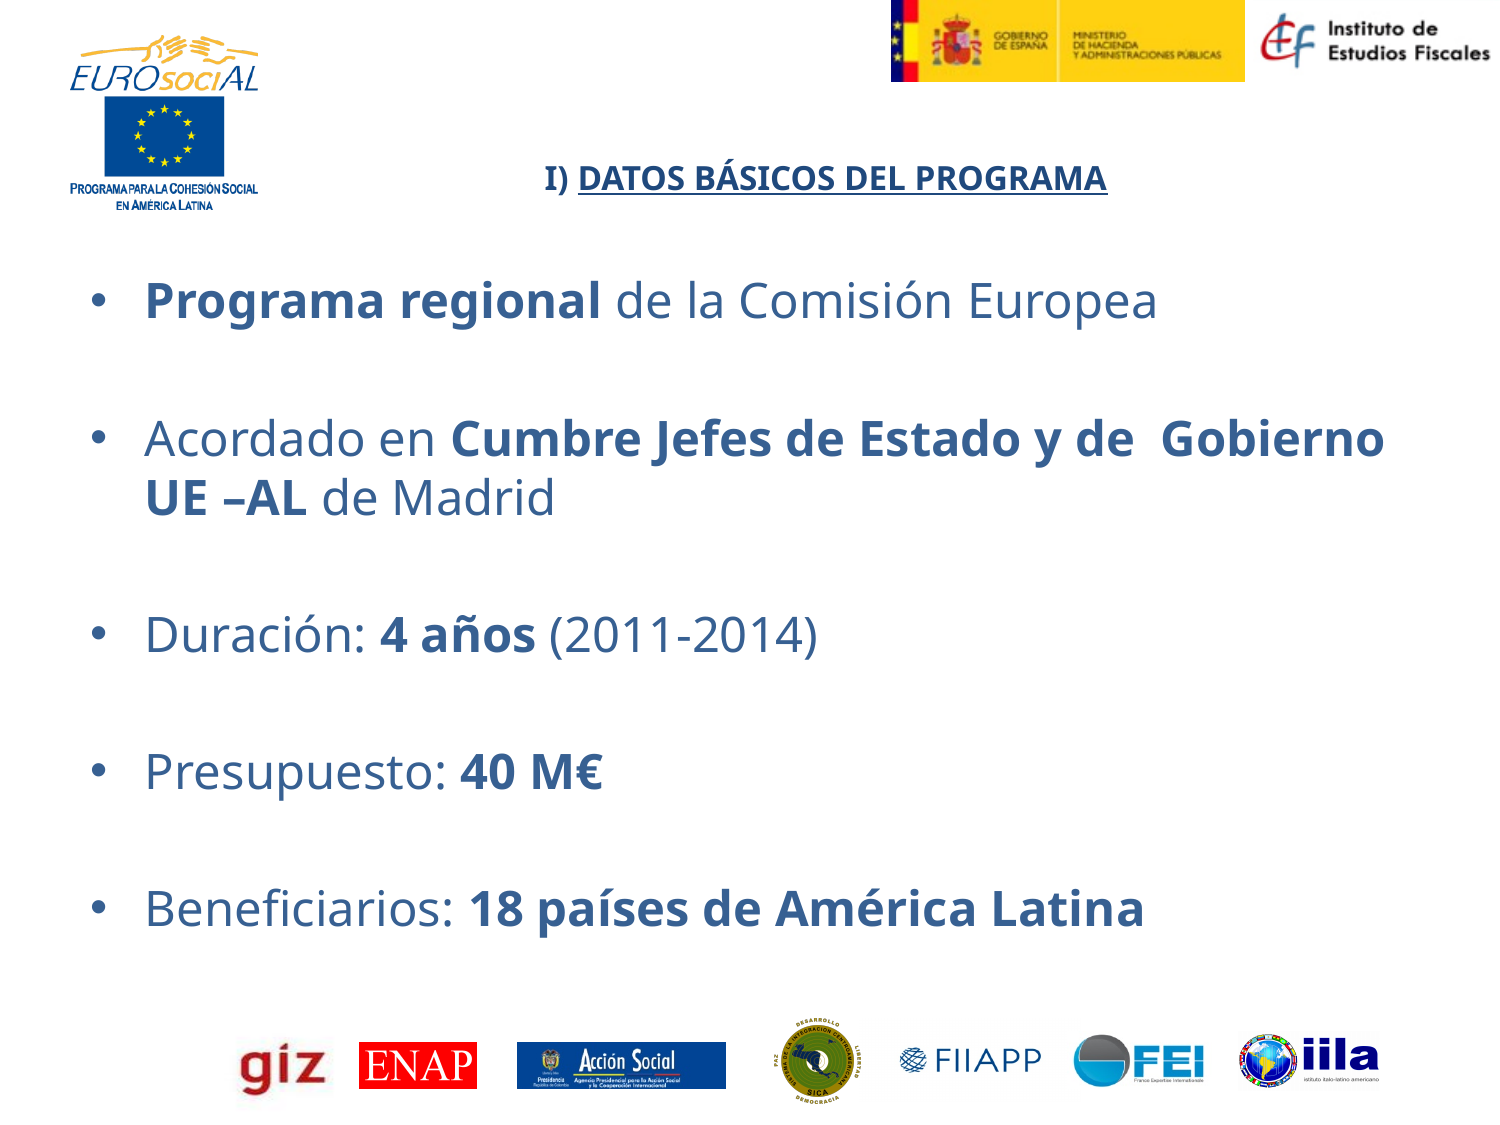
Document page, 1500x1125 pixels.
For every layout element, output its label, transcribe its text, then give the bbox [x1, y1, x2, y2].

picture [891, 0, 1246, 82]
picture [70, 34, 259, 210]
list Programa regional de la Comisión Europea Acordado en Cumbre Jefes de Estado y de Gobierno UE –AL de Madrid Duración: 4 años (2011-2014) Presupuesto: 40 M€ Beneficiarios: 18 países de América Latina [75, 262, 1425, 1005]
title I) DATOS BÁSICOS DEL PROGRAMA [301, 95, 1352, 299]
picture [210, 1016, 1380, 1125]
picture [1252, 0, 1500, 82]
